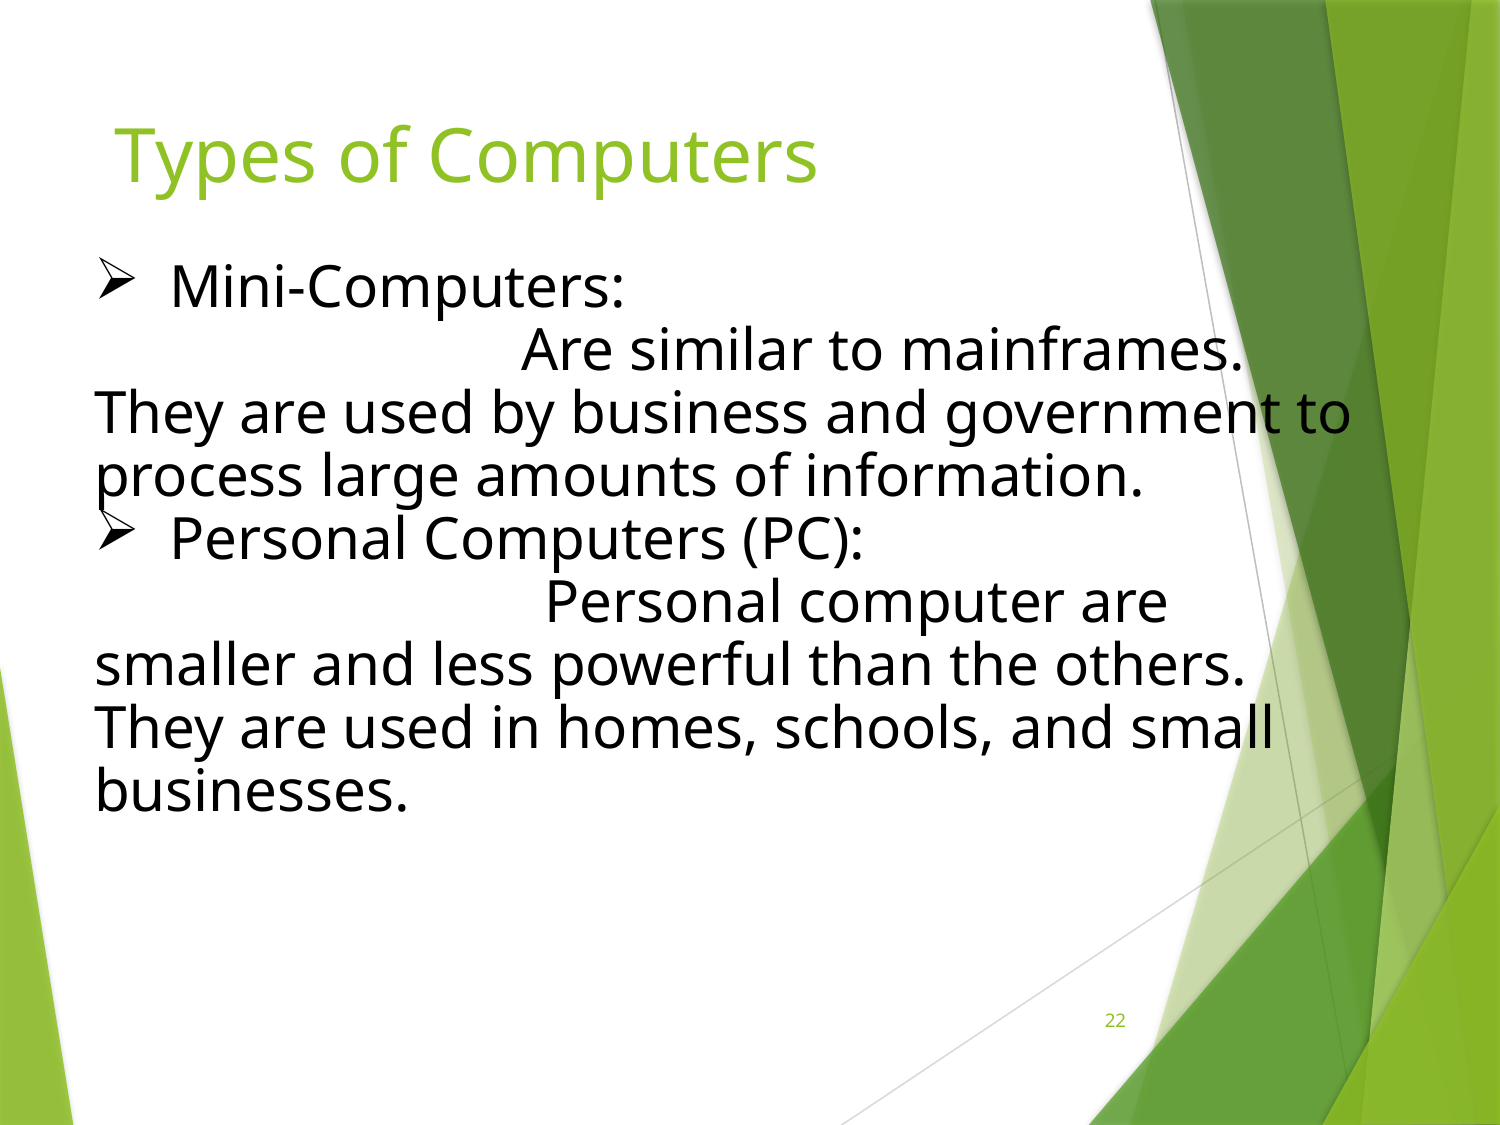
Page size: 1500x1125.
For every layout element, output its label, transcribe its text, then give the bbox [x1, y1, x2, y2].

text_box Mini-Computers: Are similar to mainframes. They are used by business and government to process large amounts of information. Personal Computers (PC): Personal computer are smaller and less powerful than the others. They are used in homes, schools, and small businesses. [79, 249, 1380, 899]
title Types of Computers [99, 99, 1142, 317]
slide_number 22 [1057, 991, 1142, 1051]
